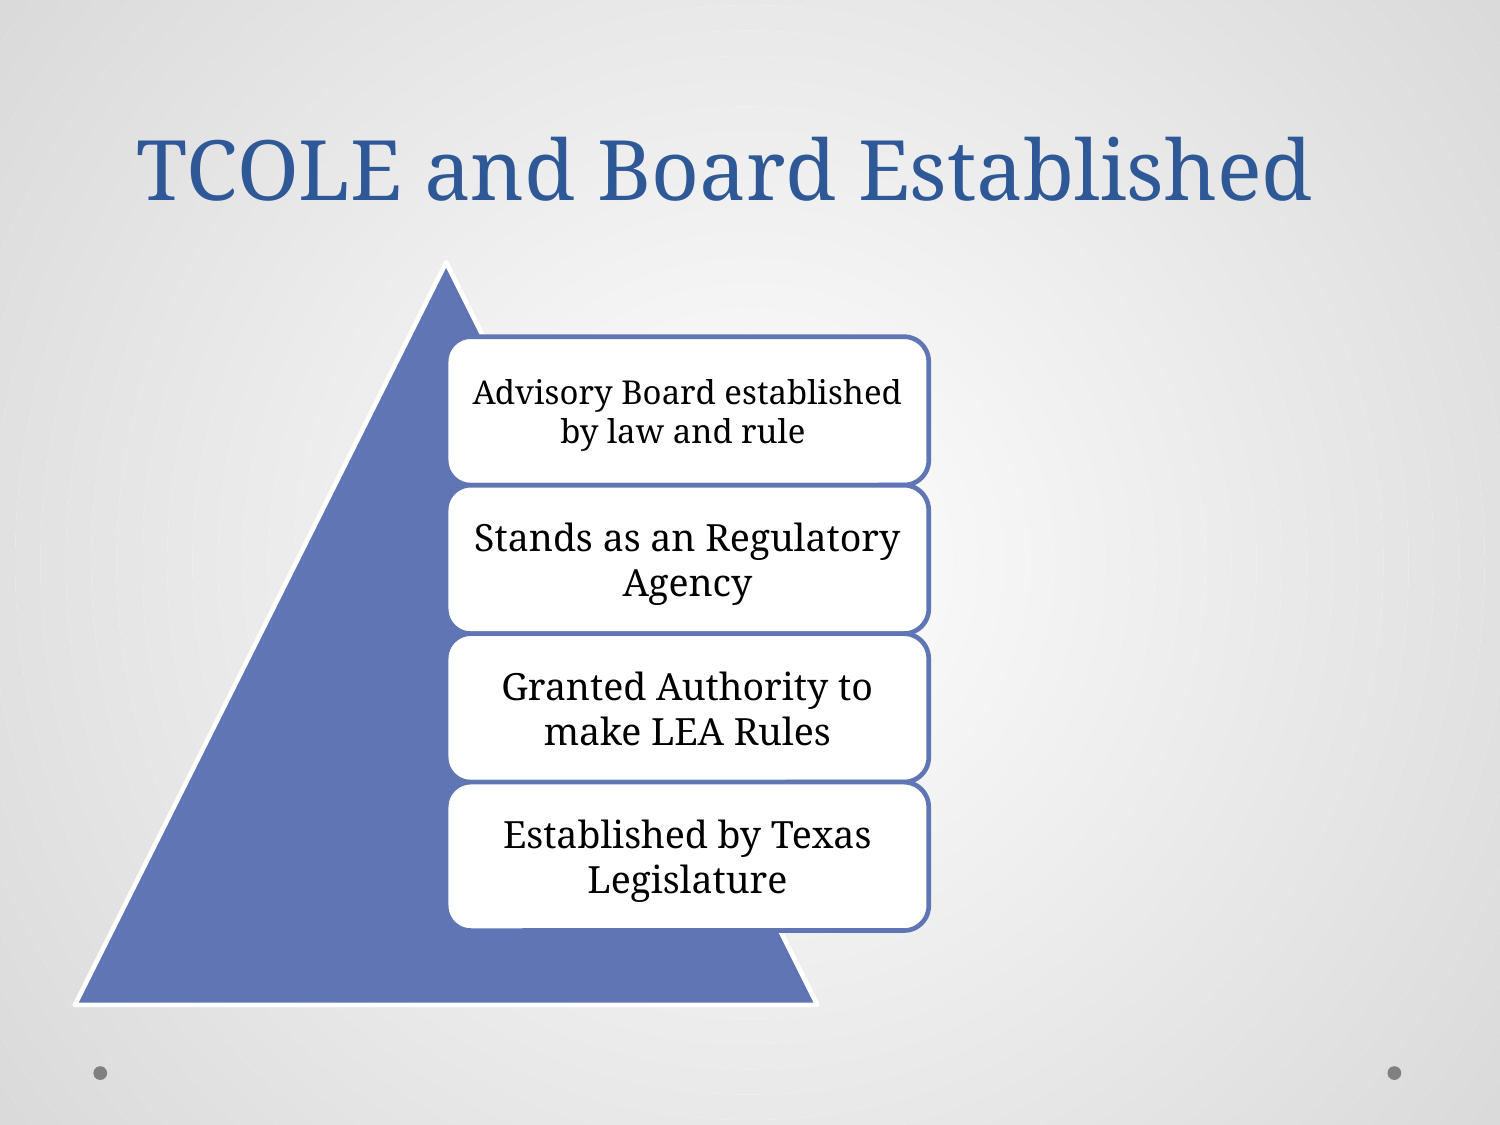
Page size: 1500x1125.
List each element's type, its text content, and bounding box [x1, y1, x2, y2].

title TCOLE and Board Established [87, 87, 1363, 225]
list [74, 262, 1426, 1006]
